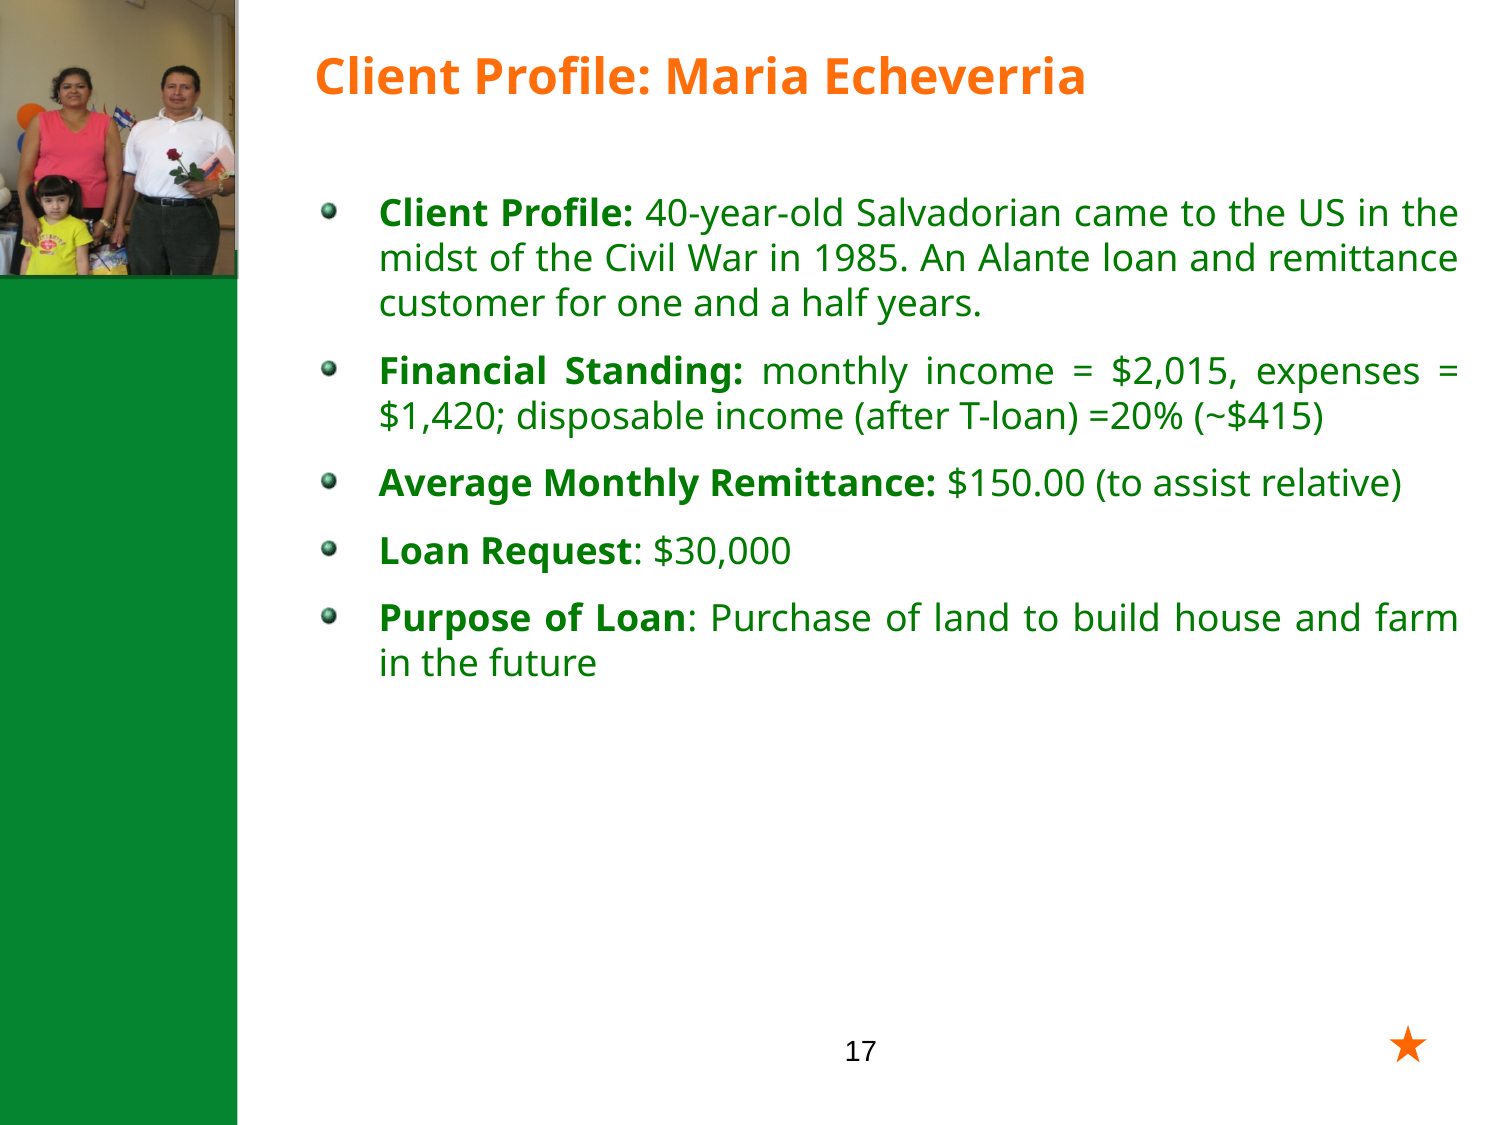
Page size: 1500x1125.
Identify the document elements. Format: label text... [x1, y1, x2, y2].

picture [320, 202, 338, 221]
picture [320, 540, 338, 558]
text_box 17 [549, 1025, 900, 1104]
picture [320, 360, 338, 378]
text_box Client Profile: 40-year-old Salvadorian came to the US in the midst of the Civil War in 1985. An Alante loan and remittance customer for one and a half years. Financial Standing: monthly income = $2,015, expenses = $1,420; disposable income (after T-loan) =20% (~$415) Average Monthly Remittance: $150.00 (to assist relative) Loan Request: $30,000 Purpose of Loan: Purchase of land to build house and farm in the future [305, 181, 1475, 759]
picture [320, 607, 338, 626]
text_box [0, 280, 238, 1125]
text_box Client Profile: Maria Echeverria [300, 37, 1250, 113]
text_box [1389, 1025, 1427, 1063]
picture [0, 0, 235, 276]
picture [320, 472, 338, 491]
